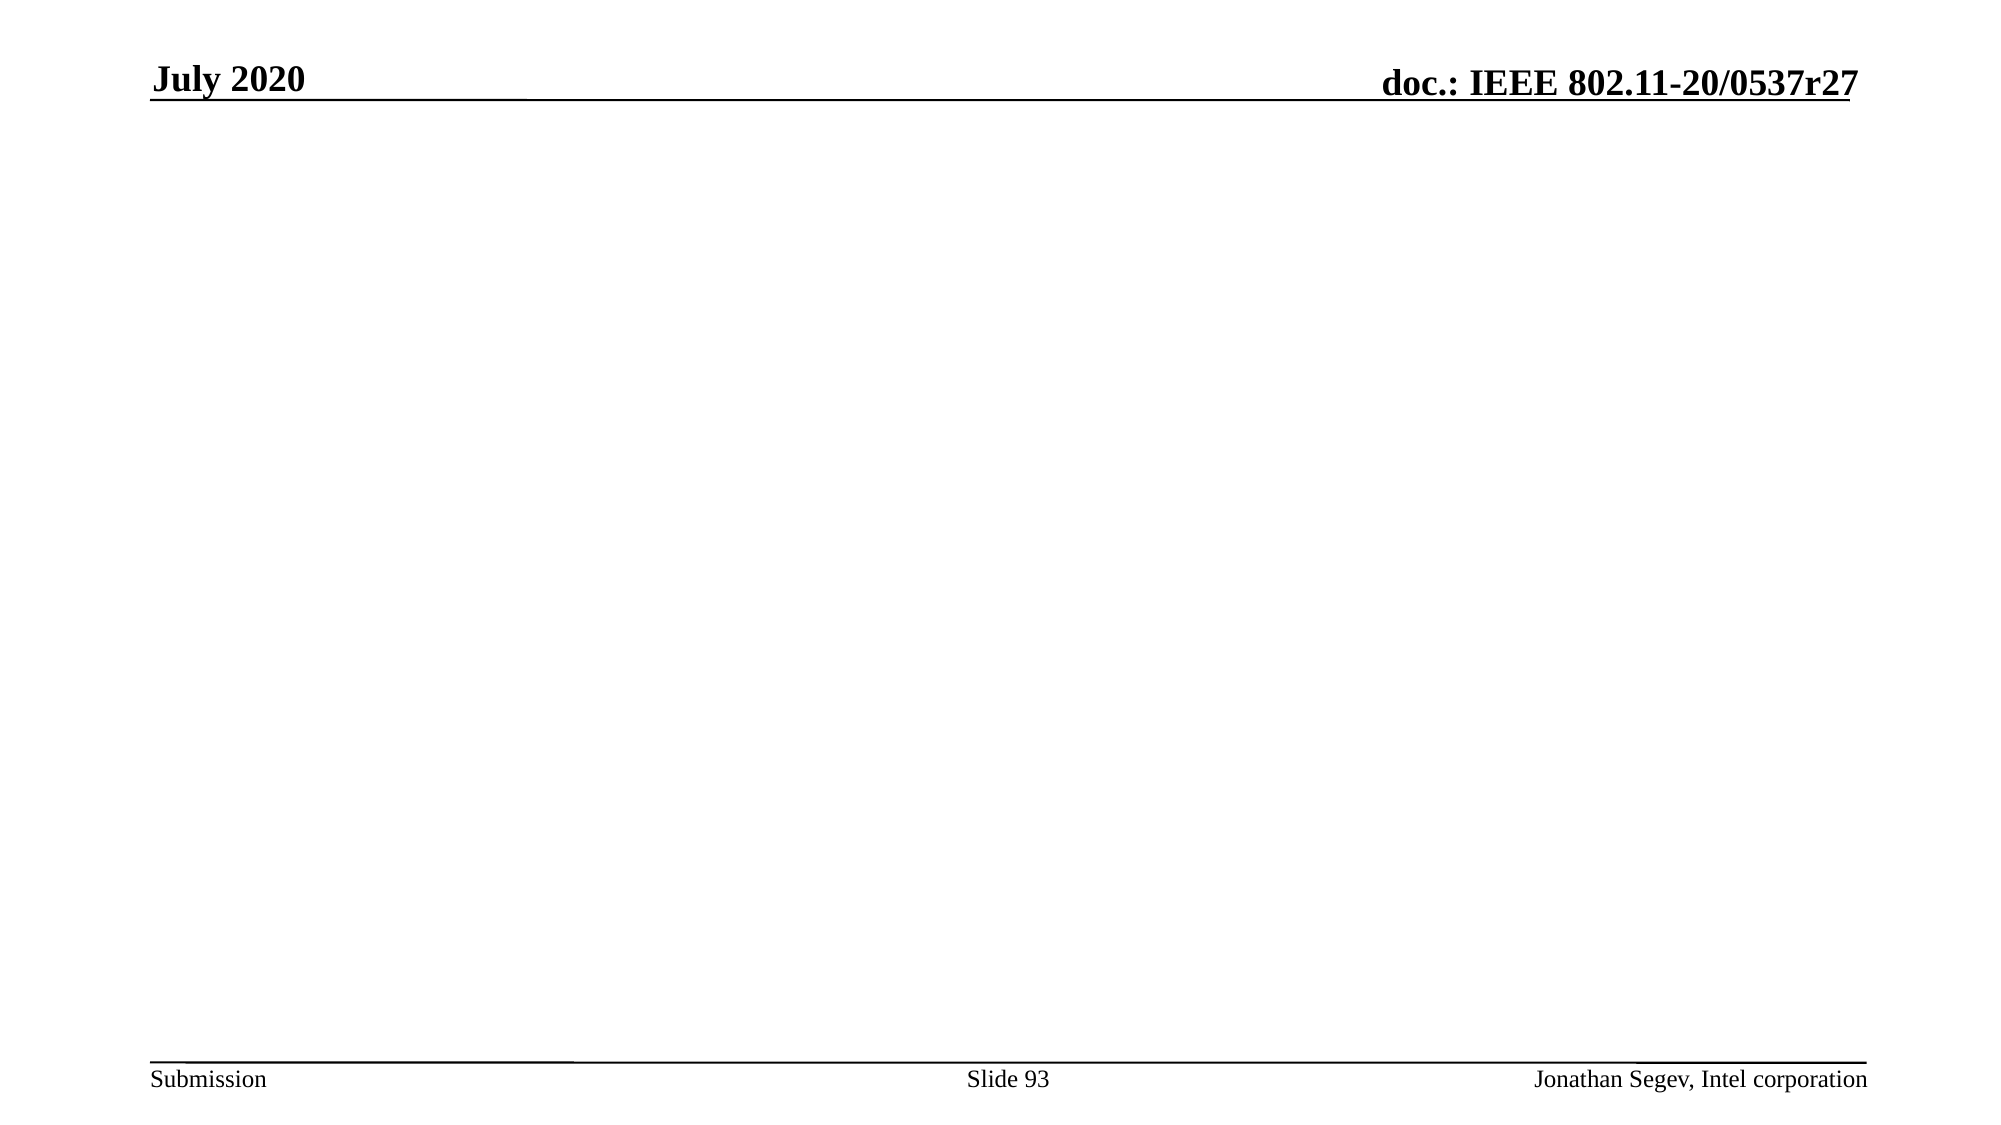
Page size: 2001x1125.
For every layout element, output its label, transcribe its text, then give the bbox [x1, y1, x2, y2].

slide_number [152, 54, 563, 100]
slide_number Slide 93 [950, 1061, 1067, 1123]
footer Jonathan Segev, Intel corporation [1171, 1061, 1869, 1093]
